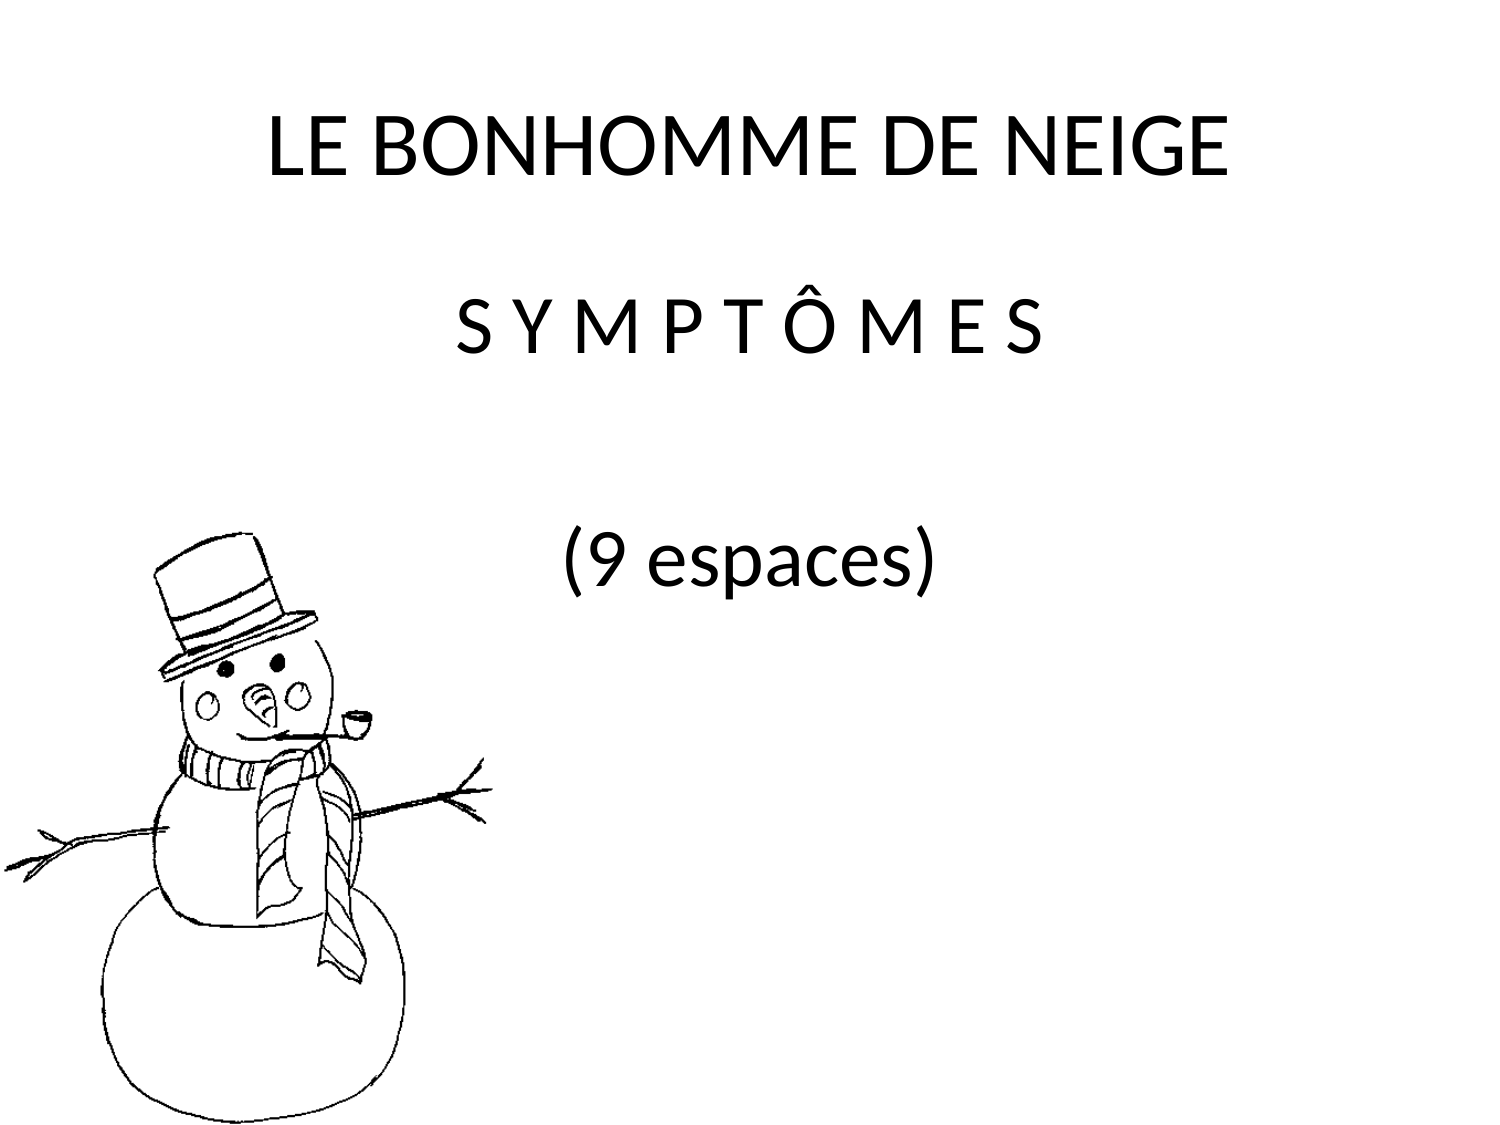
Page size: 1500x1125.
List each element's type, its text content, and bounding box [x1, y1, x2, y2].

title LE BONHOMME DE NEIGE [75, 45, 1425, 233]
list S Y M P T Ô M E S (9 espaces) [75, 262, 1425, 1005]
picture [0, 524, 496, 1125]
